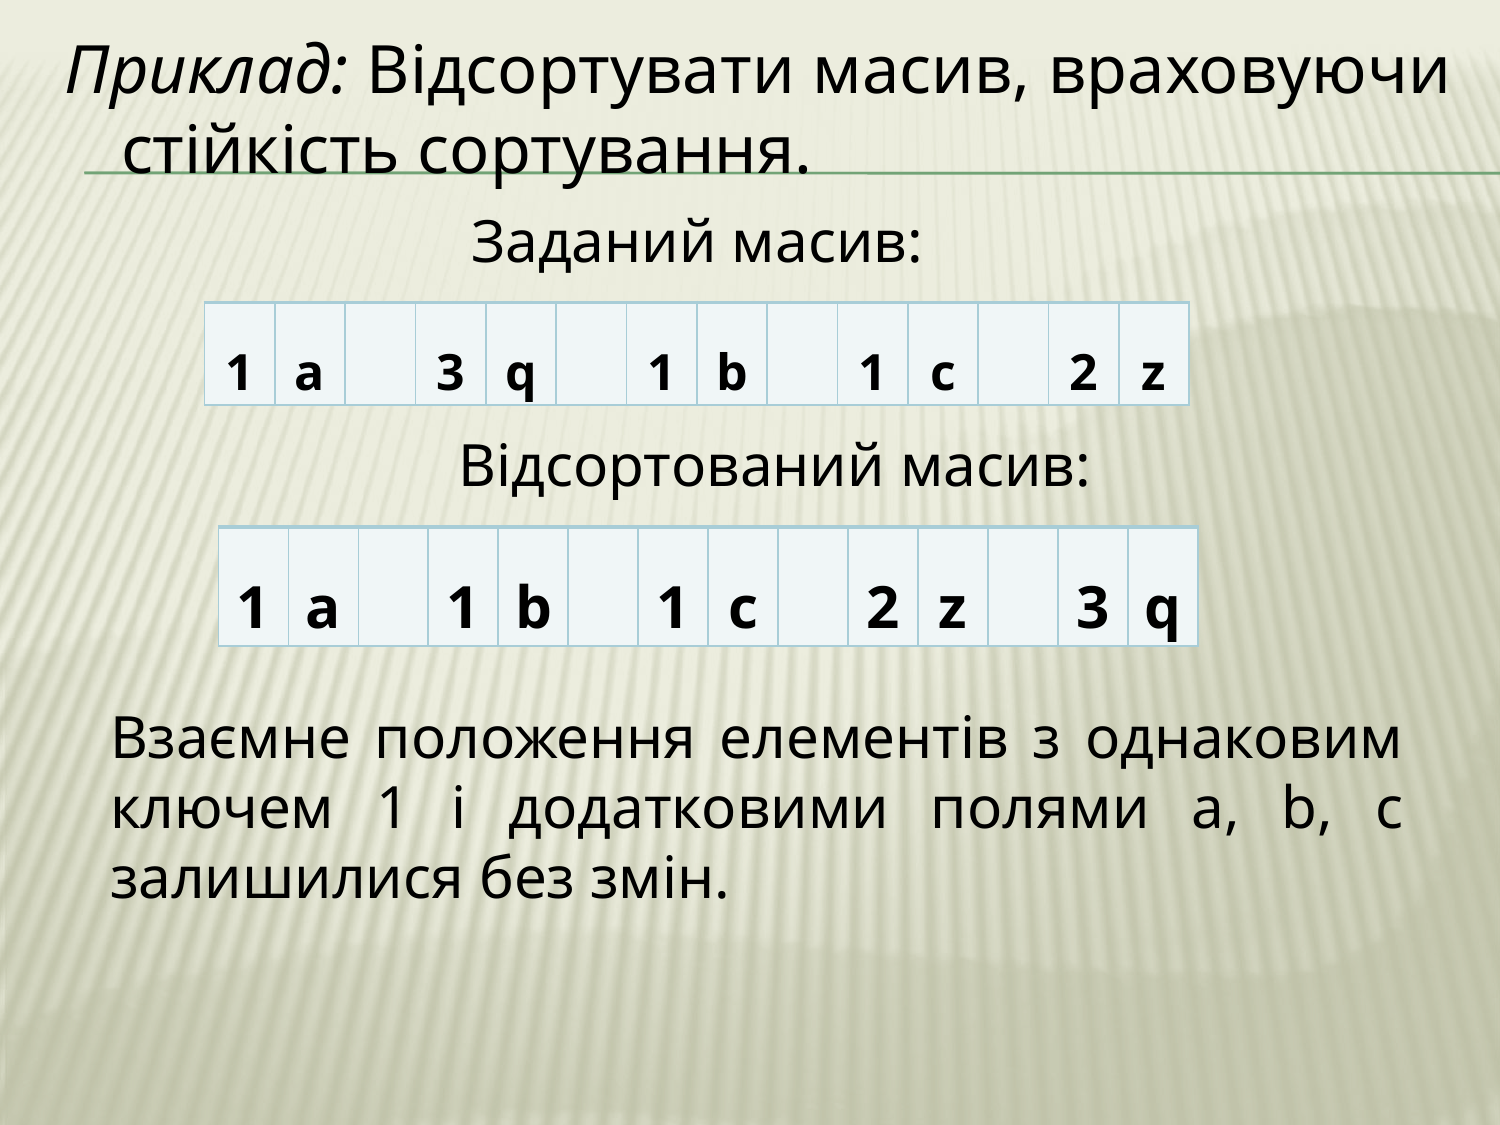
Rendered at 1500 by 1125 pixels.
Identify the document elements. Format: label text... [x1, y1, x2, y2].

list Приклад: Відсортувати масив, враховуючи стійкість сортування. [50, 19, 1475, 220]
table_header 2 [1049, 304, 1118, 404]
table_header b [698, 304, 766, 404]
table_header 3 [416, 304, 485, 404]
table_header а [276, 304, 344, 404]
text_box Взаємне положення елементів з однаковим ключем 1 і додатковими полями a, b, c залишилися без змін. [95, 692, 1419, 918]
table_header [359, 529, 427, 645]
table_header 1 [219, 529, 288, 645]
table_header z [919, 529, 987, 645]
table_header [768, 304, 837, 404]
table_header 1 [639, 529, 707, 645]
text_box Заданий масив: [456, 196, 938, 281]
table_header b [499, 529, 567, 645]
table_header 1 [205, 304, 274, 404]
table_header c [909, 304, 977, 404]
table_header 1 [429, 529, 497, 645]
table_header q [1129, 529, 1197, 645]
table_header [569, 529, 637, 645]
table_header 1 [838, 304, 907, 404]
table_header 2 [849, 529, 917, 645]
table_header a [289, 529, 358, 645]
table_header 1 [627, 304, 696, 404]
table_header [779, 529, 847, 645]
text_box Відсортований масив: [444, 420, 1106, 506]
table_header [346, 304, 415, 404]
table_header [557, 304, 626, 404]
table_header c [709, 529, 777, 645]
table_header [989, 529, 1057, 645]
table_header z [1120, 304, 1188, 404]
table_header q [487, 304, 555, 404]
table_header 3 [1059, 529, 1127, 645]
table_header [979, 304, 1048, 404]
